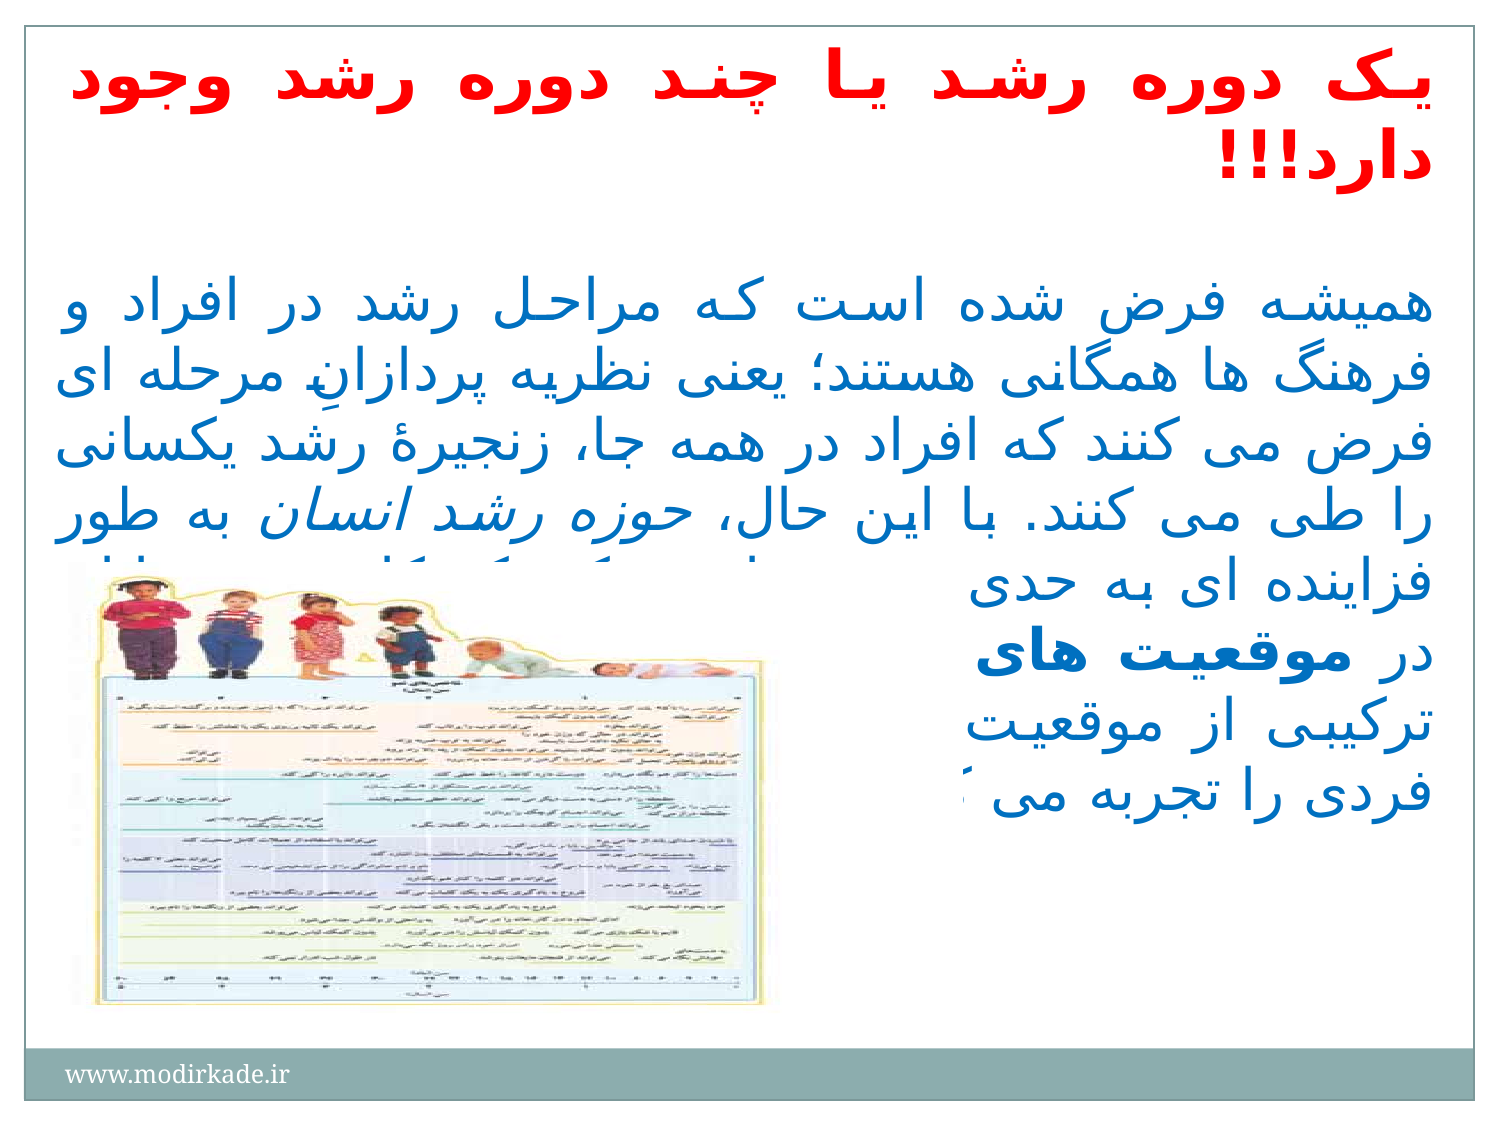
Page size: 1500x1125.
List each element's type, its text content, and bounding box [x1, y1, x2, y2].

picture [49, 562, 963, 1015]
footer www.modirkade.ir [50, 1051, 638, 1112]
text_box یک دوره رشد یا چند دوره رشد وجود دارد!!! همیشه فرض شده است که مراحل رشد در افراد و فرهنگ ها همگانی هستند؛ یعنی نظریه پردازانِ مرحله ای فرض می کنند که افراد در همه جا، زنجیرۀ رشد یکسانی را طی می کنند. با این حال، حوزه رشد انسان به طور فزاینده ای به حدی رسیده است که؛ کودکان و نوجوانان در موقعیت های متفاوتی زندگی می کنند؛ یعنی آنها ترکیبی از موقعیت های شخصی و محیطیِ منحصر به فردی را تجربه می کنند. [37, 24, 1450, 830]
